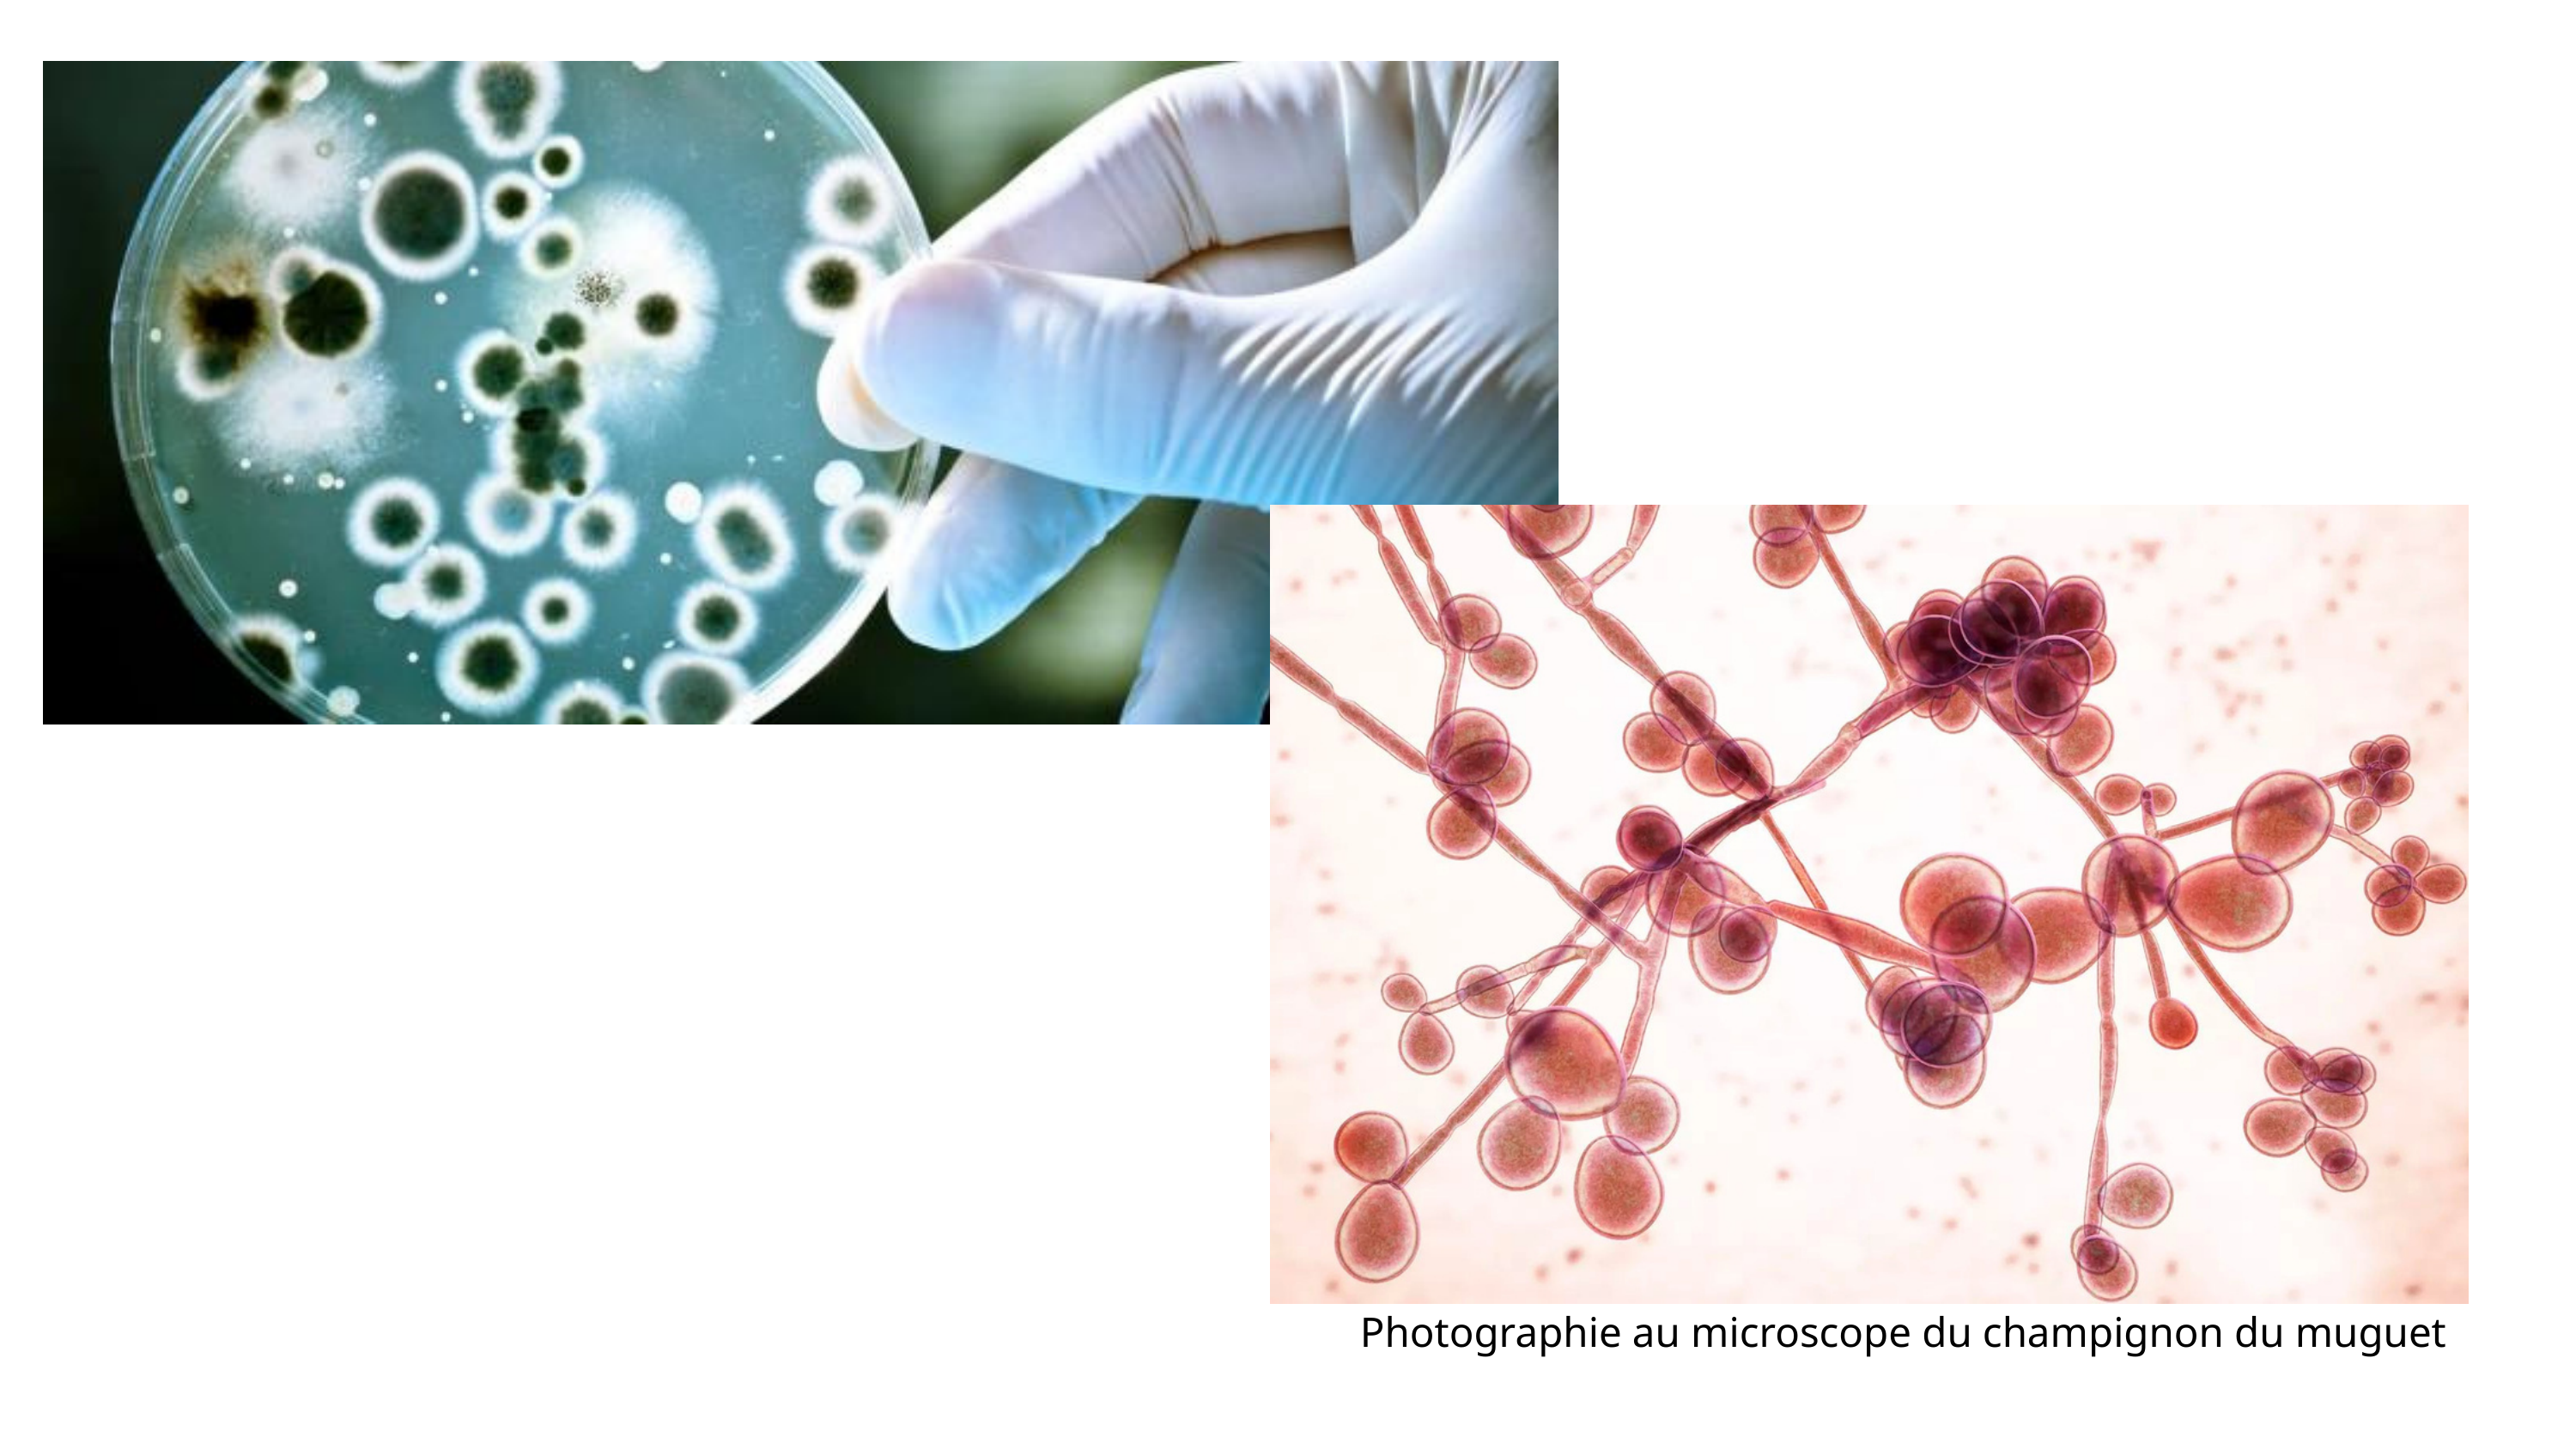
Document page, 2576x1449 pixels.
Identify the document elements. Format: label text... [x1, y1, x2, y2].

text_box [1270, 505, 2469, 1304]
text_box [43, 61, 1559, 724]
text_box Photographie au microscope du champignon du muguet [1339, 1298, 2469, 1355]
